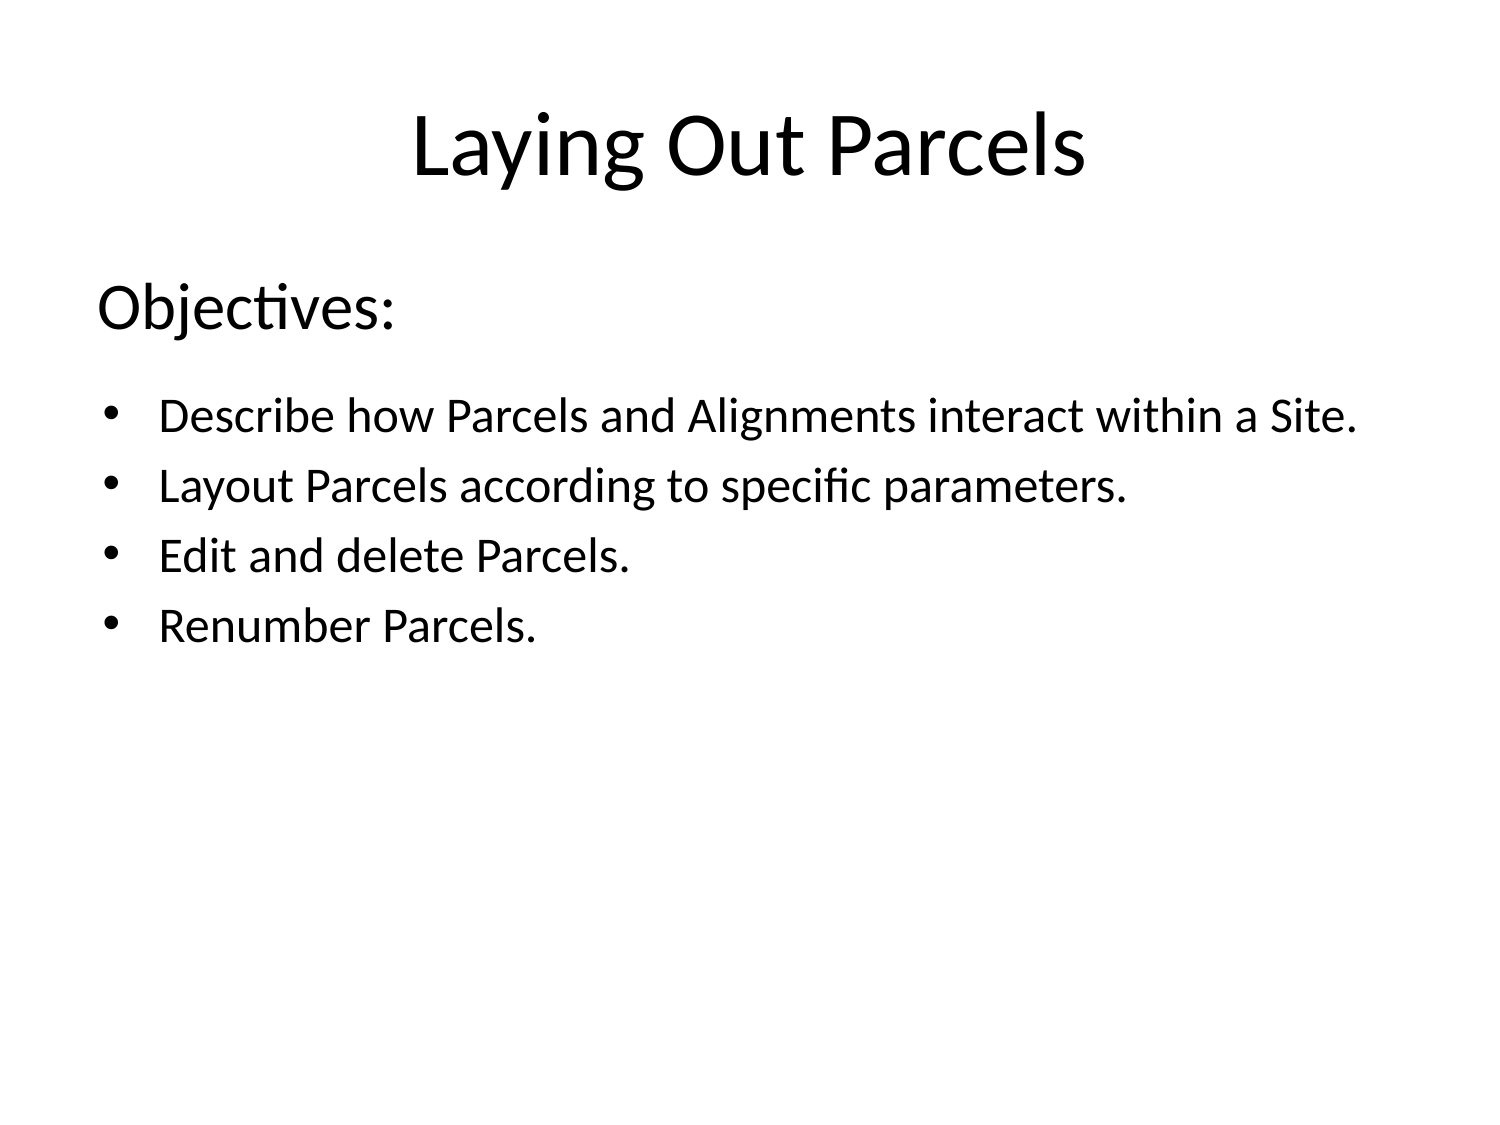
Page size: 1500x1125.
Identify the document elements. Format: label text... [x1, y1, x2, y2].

text_box Objectives: [37, 237, 413, 350]
list Describe how Parcels and Alignments interact within a Site. Layout Parcels according to specific parameters. Edit and delete Parcels. Renumber Parcels. [87, 375, 1425, 1013]
title Laying Out Parcels [75, 45, 1425, 233]
